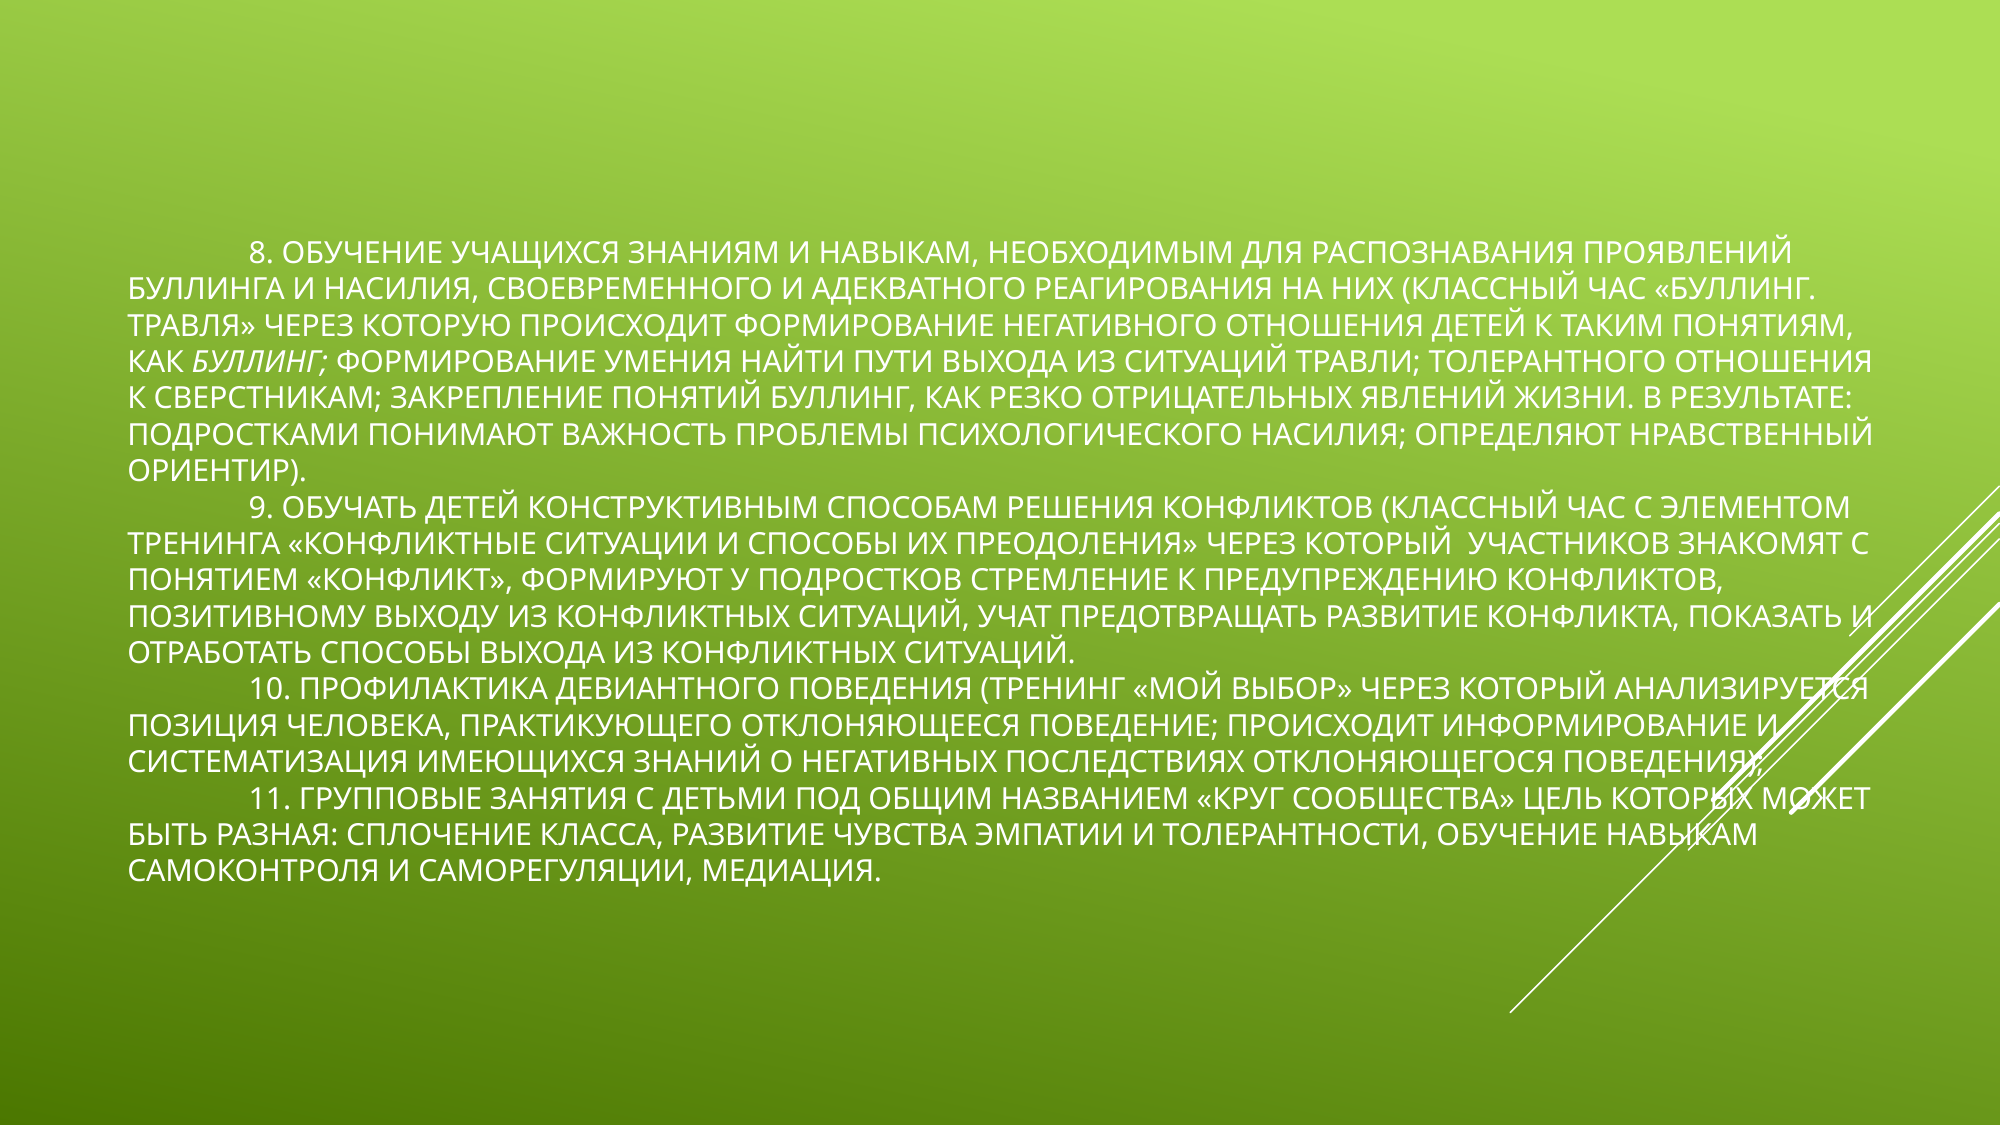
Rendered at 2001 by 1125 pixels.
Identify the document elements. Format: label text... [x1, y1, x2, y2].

title 8. Обучение учащихся знаниям и навыкам, необходимым для распознавания проявлений буллинга и насилия, своевременного и адекватного реагирования на них (Классный час «Буллинг. Травля» через которую происходит формирование негативного отношения детей к таким понятиям, как буллинг; формирование умения найти пути выхода из ситуаций травли; толерантного отношения к сверстникам; закрепление понятий буллинг, как резко отрицательных явлений жизни. В результате: подростками понимают важность проблемы психологического насилия; определяют нравственный ориентир). 9. Обучать детей конструктивным способам решения конфликтов (классный час с элементом тренинга «Конфликтные ситуации и способы их преодоления» через который участников знакомят с понятием «конфликт», формируют у подростков стремление к предупреждению конфликтов, позитивному выходу из конфликтных ситуаций, учат предотвращать развитие конфликта, показать и отработать способы выхода из конфликтных ситуаций. 10. Профилактика девиантного поведения (тренинг «Мой выбор» через который анализируется позиция человека, практикующего отклоняющееся поведение; происходит информирование и систематизация имеющихся знаний о негативных последствиях отклоняющегося поведения); 11. Групповые занятия с детьми под общим названием «Круг сообщества» цель которых может быть разная: сплочение класса, развитие чувства эмпатии и толерантности, обучение навыкам самоконтроля и саморегуляции, медиация. [112, 210, 1890, 984]
